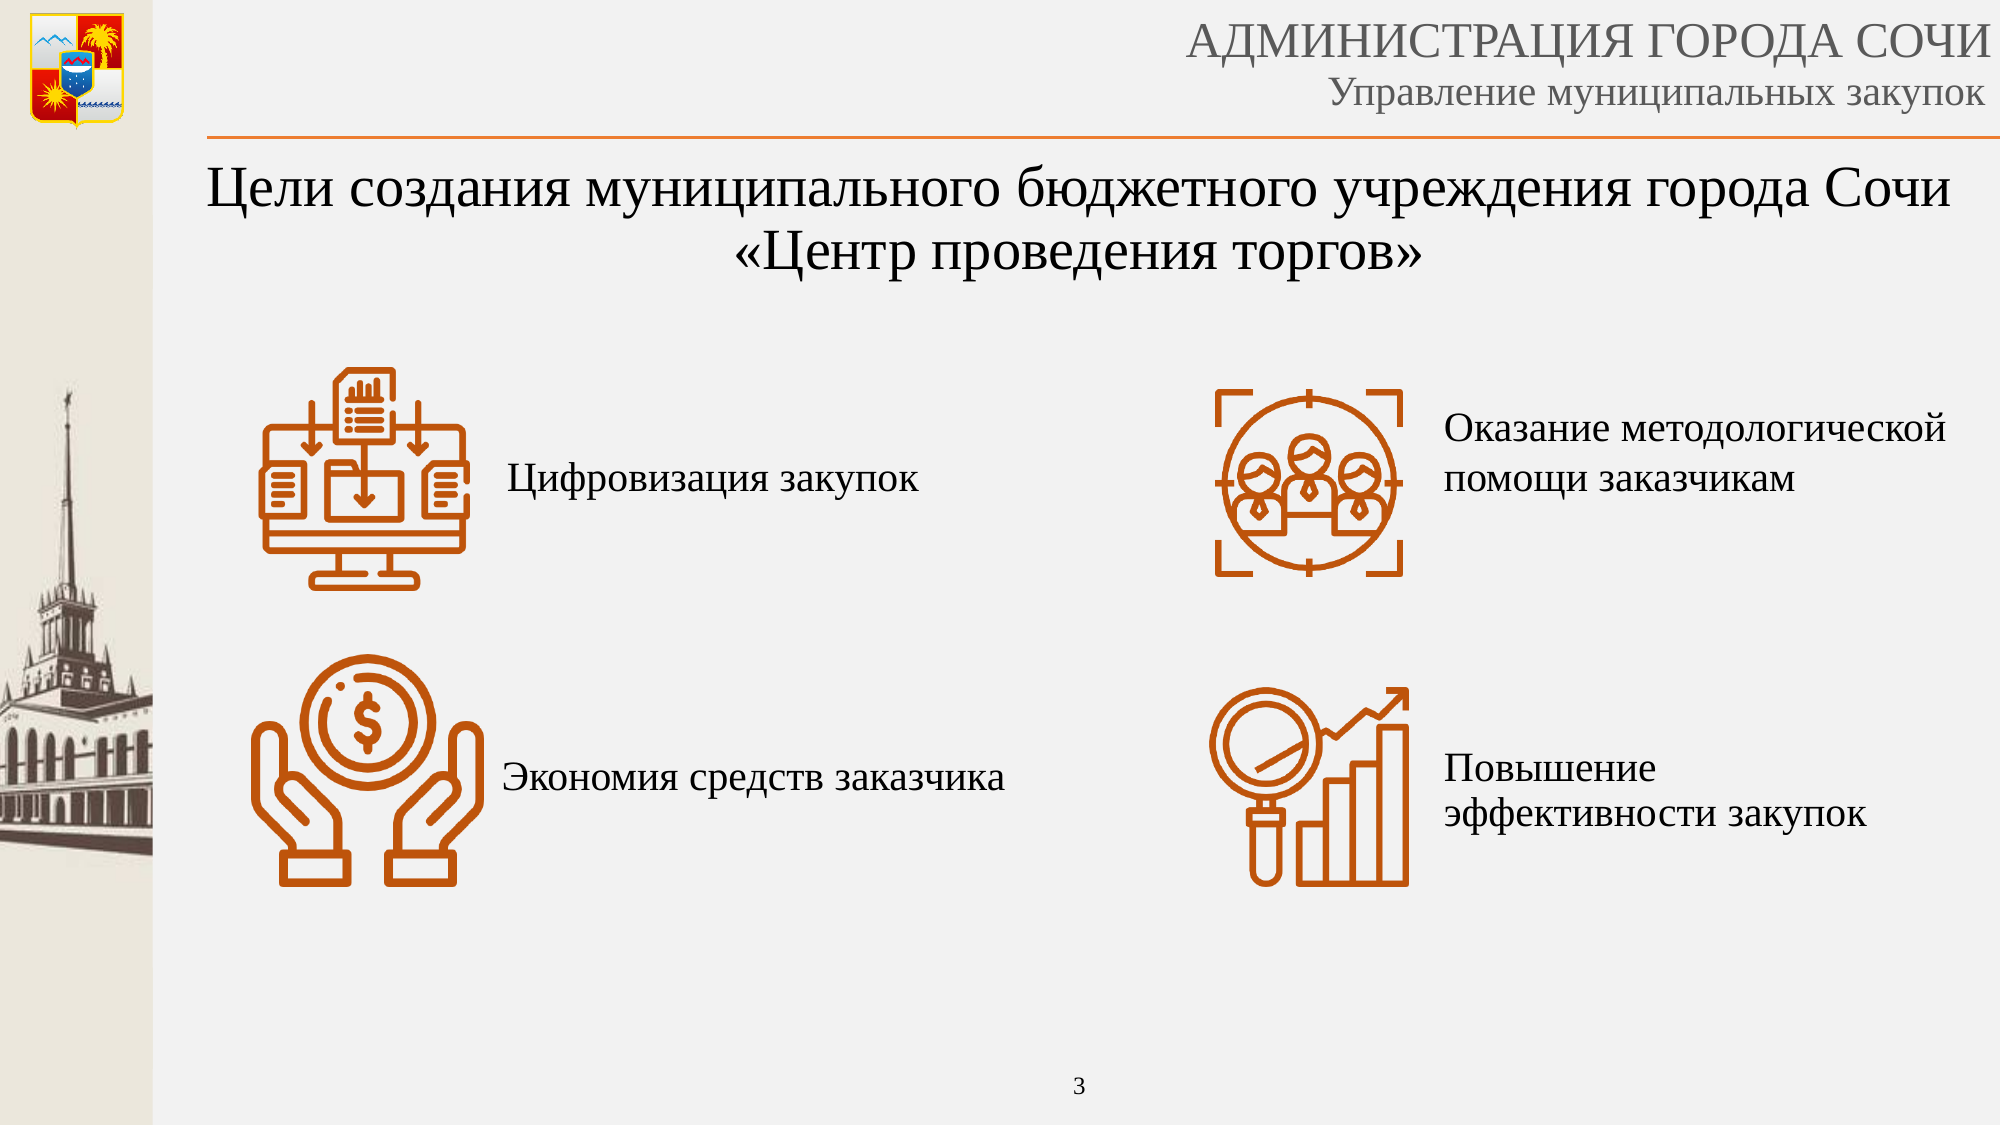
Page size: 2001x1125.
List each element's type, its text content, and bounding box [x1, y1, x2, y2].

slide_number 3 [854, 1054, 1305, 1115]
text_box Оказание методологической помощи заказчикам [1428, 391, 1977, 540]
picture [0, 215, 153, 967]
list Повышение эффективности закупок [1429, 737, 1910, 856]
picture [252, 367, 476, 591]
picture [1209, 687, 1409, 887]
title Цели создания муниципального бюджетного учреждения города Сочи «Центр проведения торгов» [182, 132, 1977, 307]
text_box Цифровизация закупок [476, 447, 1080, 520]
picture [13, 0, 140, 143]
picture [1215, 389, 1403, 578]
text_box Экономия средств заказчика [484, 747, 1121, 846]
picture [251, 654, 484, 887]
